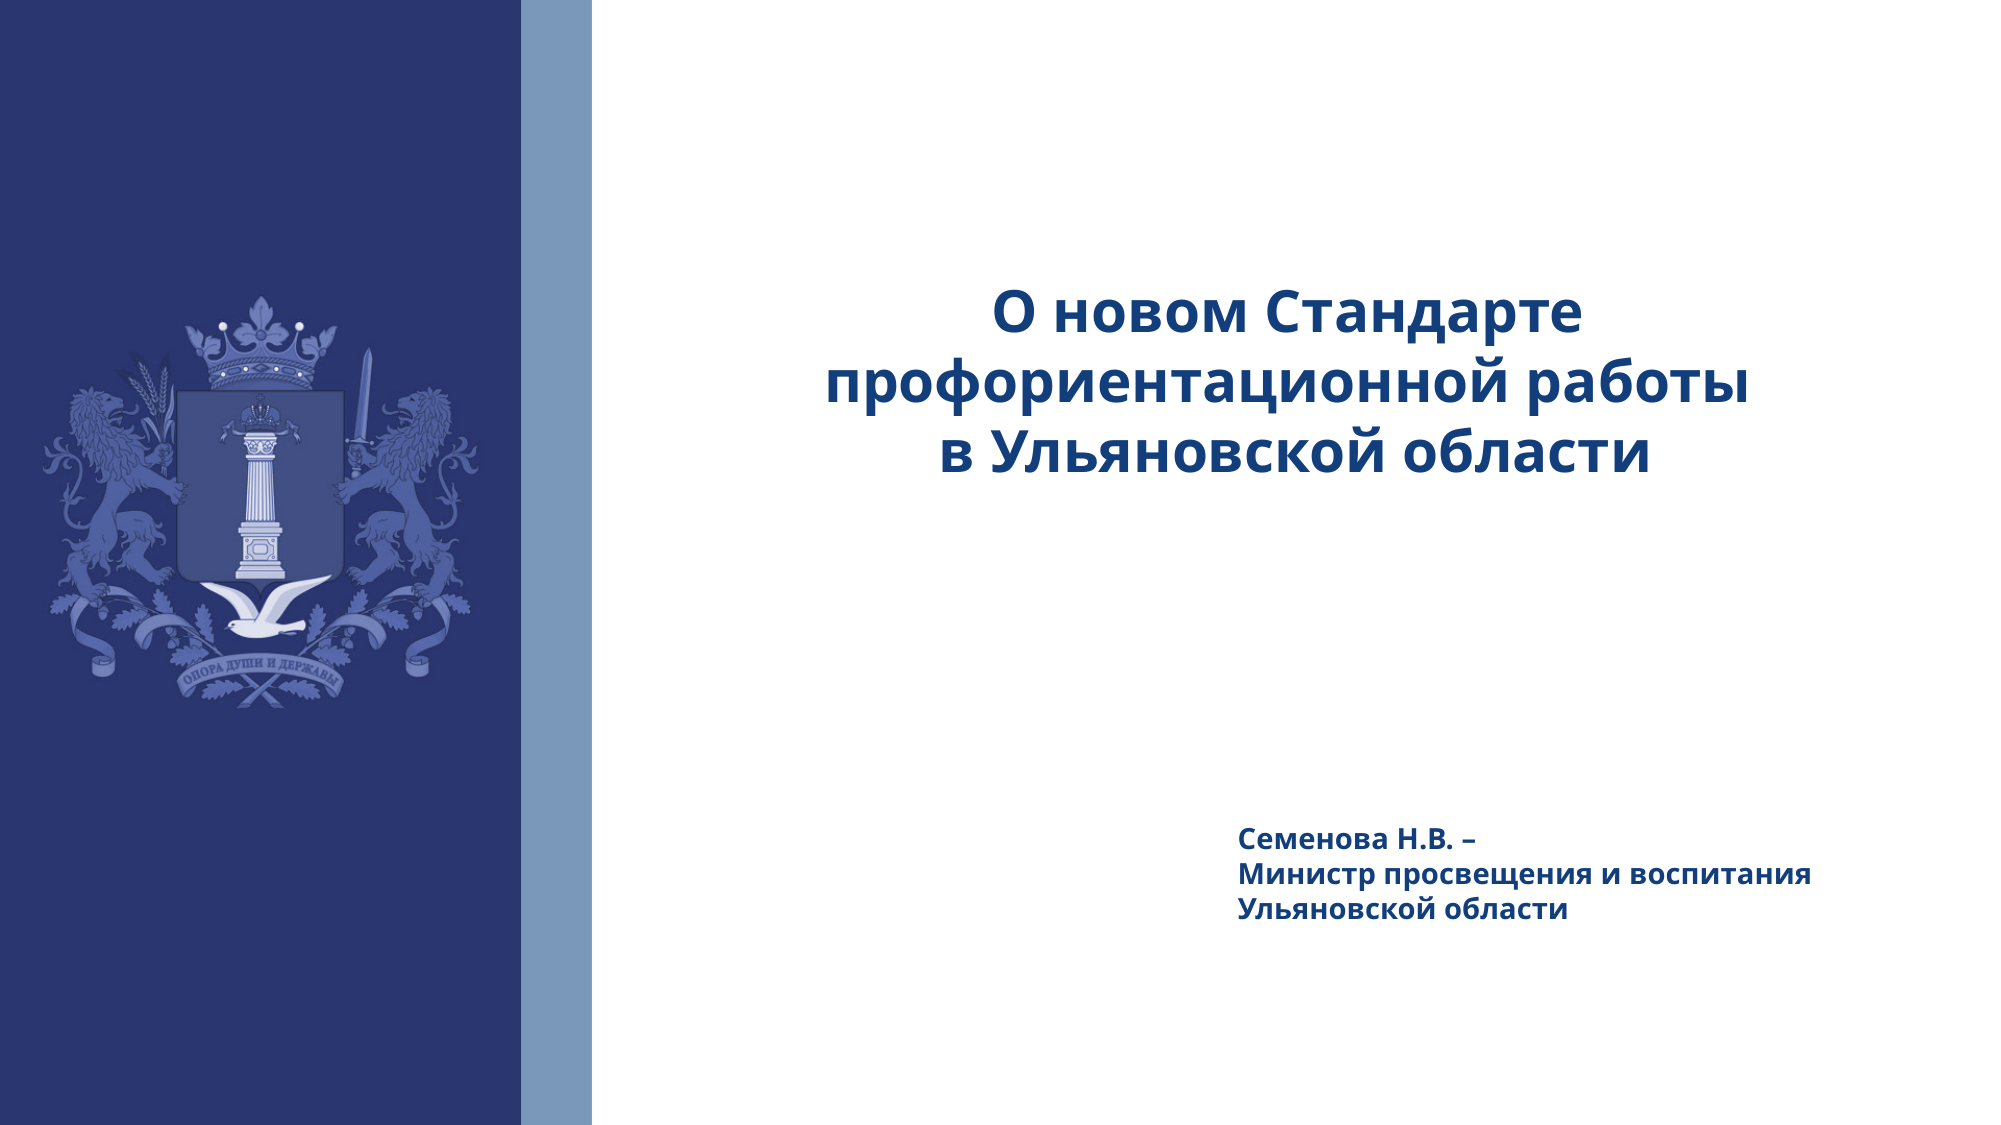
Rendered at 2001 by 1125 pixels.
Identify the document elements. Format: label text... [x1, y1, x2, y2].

picture [0, 0, 2001, 1125]
text_box Семенова Н.В. – Министр просвещения и воспитания Ульяновской области [1222, 717, 1974, 1029]
text_box О новом Стандарте профориентационной работы в Ульяновской области [590, 267, 2000, 492]
